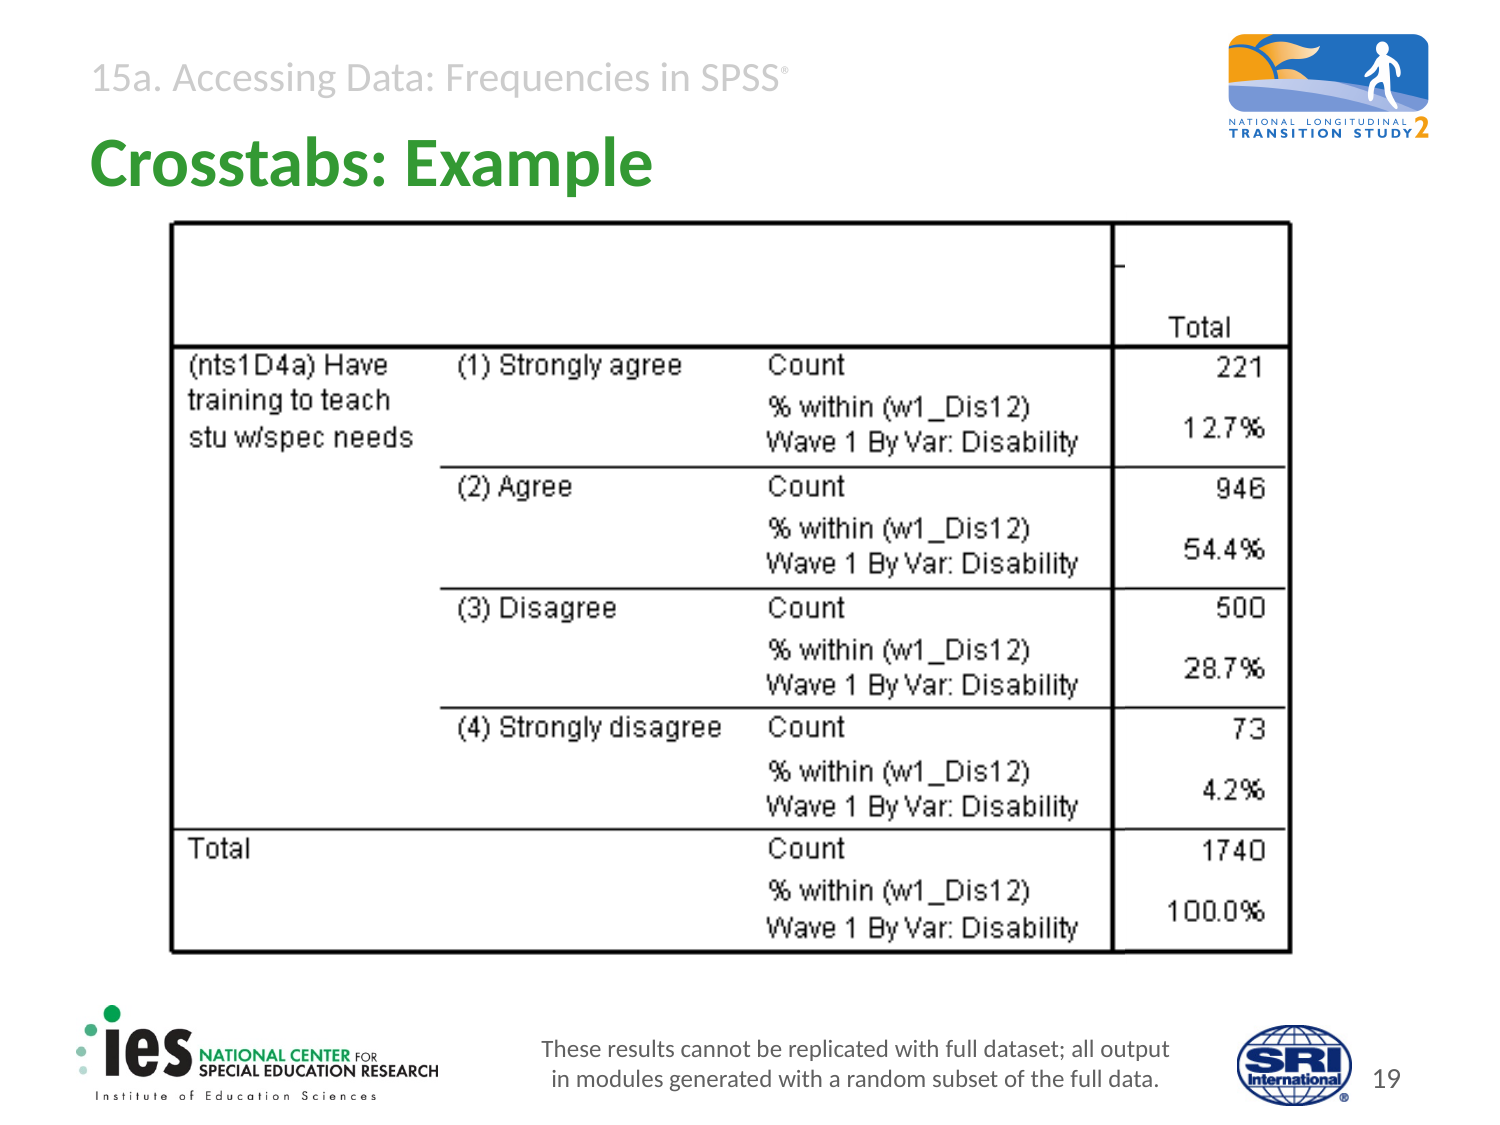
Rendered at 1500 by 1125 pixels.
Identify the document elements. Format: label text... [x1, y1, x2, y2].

picture [163, 212, 1301, 964]
picture [1237, 1025, 1352, 1106]
slide_number 18 [1312, 1051, 1417, 1125]
picture [76, 1005, 438, 1100]
title Crosstabs: Example [74, 90, 1426, 226]
footer These results cannot be replicated with full dataset; all output in modules generated with a random subset of the full data. [437, 1024, 1276, 1104]
